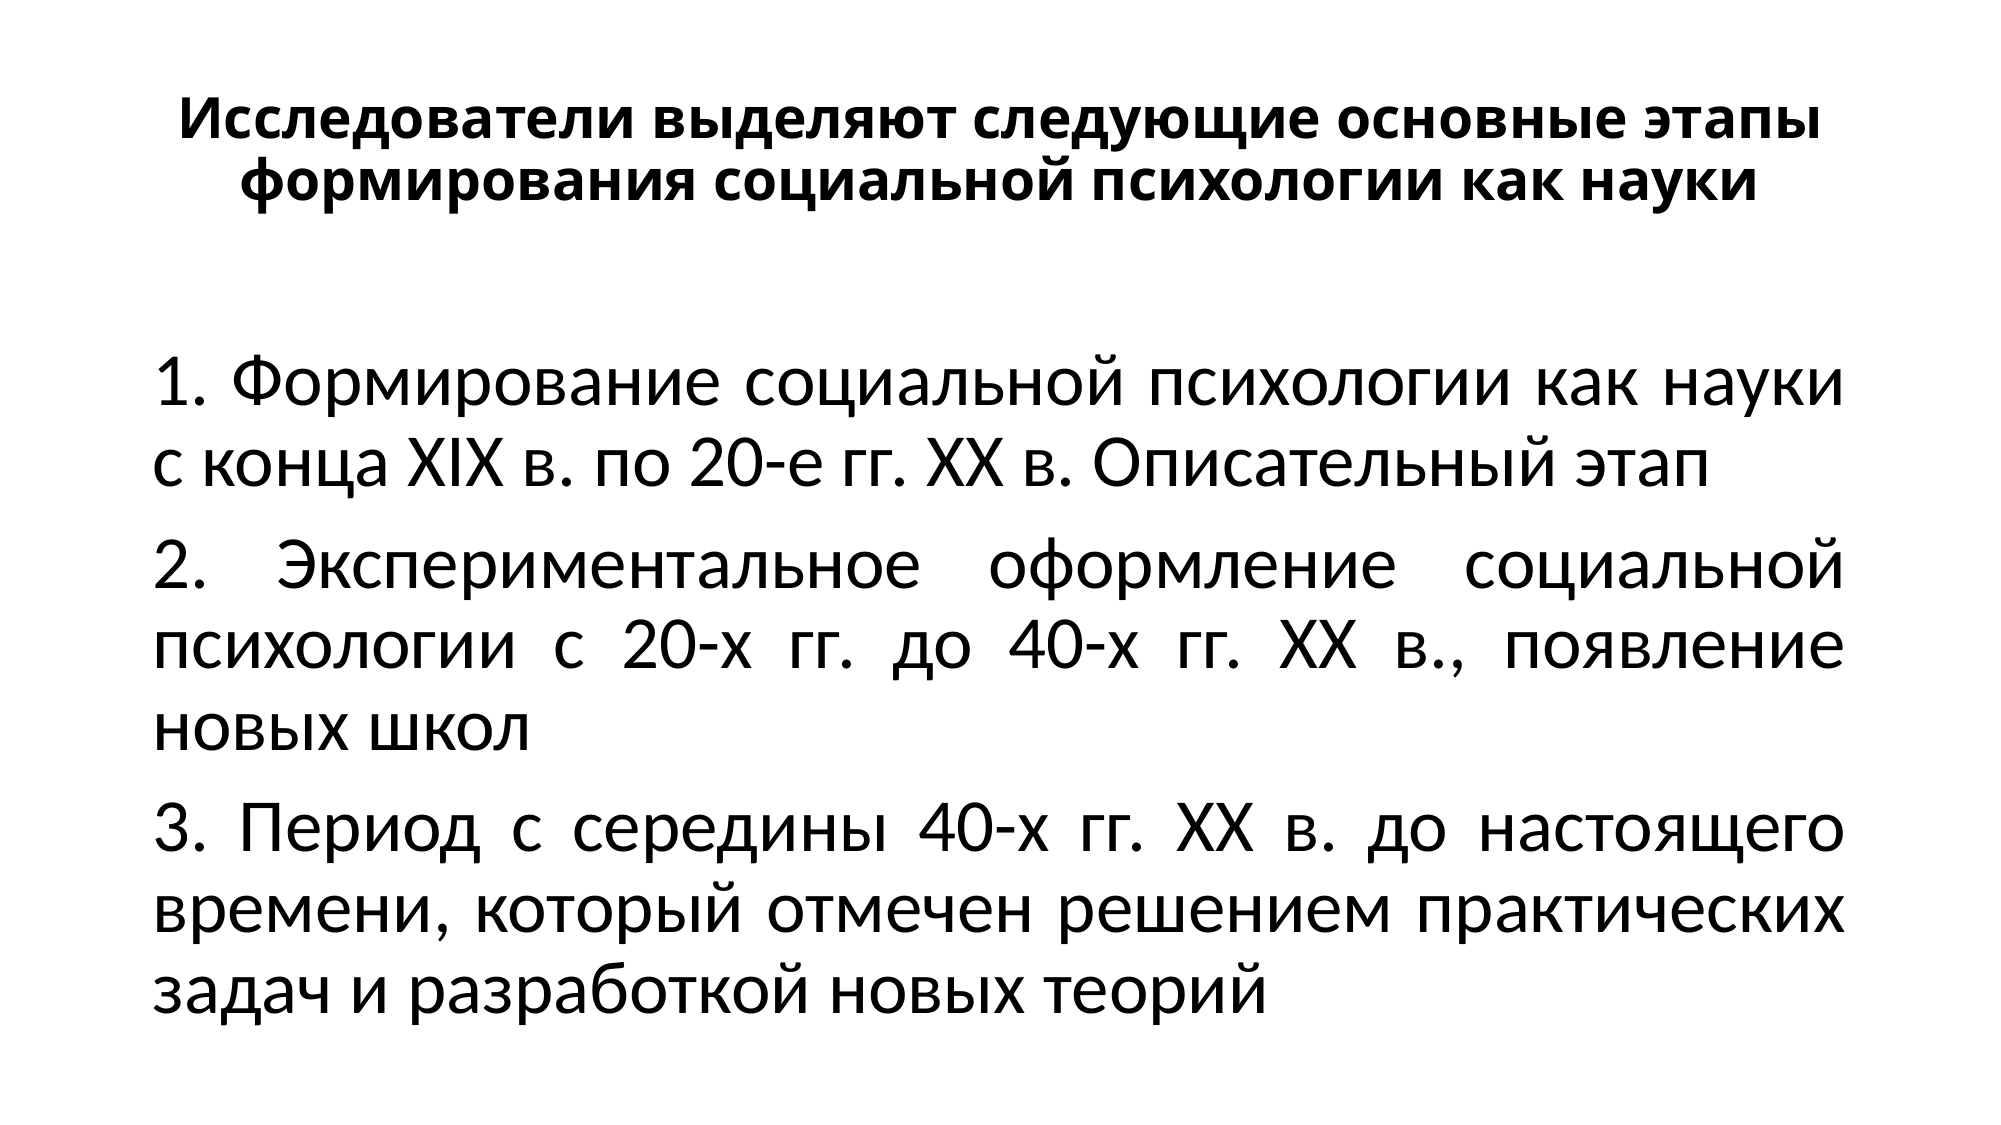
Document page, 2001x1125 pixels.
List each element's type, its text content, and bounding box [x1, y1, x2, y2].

list 1. Формирование социальной психологии как науки с конца ХIХ в. по 20-е гг. ХХ в. Описательный этап 2. Экспериментальное оформление социальной психологии с 20-х гг. до 40-х гг. ХХ в., появление новых школ 3. Период с середины 40-х гг. ХХ в. до настоящего времени, который отмечен решением практических задач и разработкой новых теорий [137, 333, 1863, 1050]
title Исследователи выделяют следующие основные этапы формирования социальной психологии как науки [137, 59, 1863, 311]
